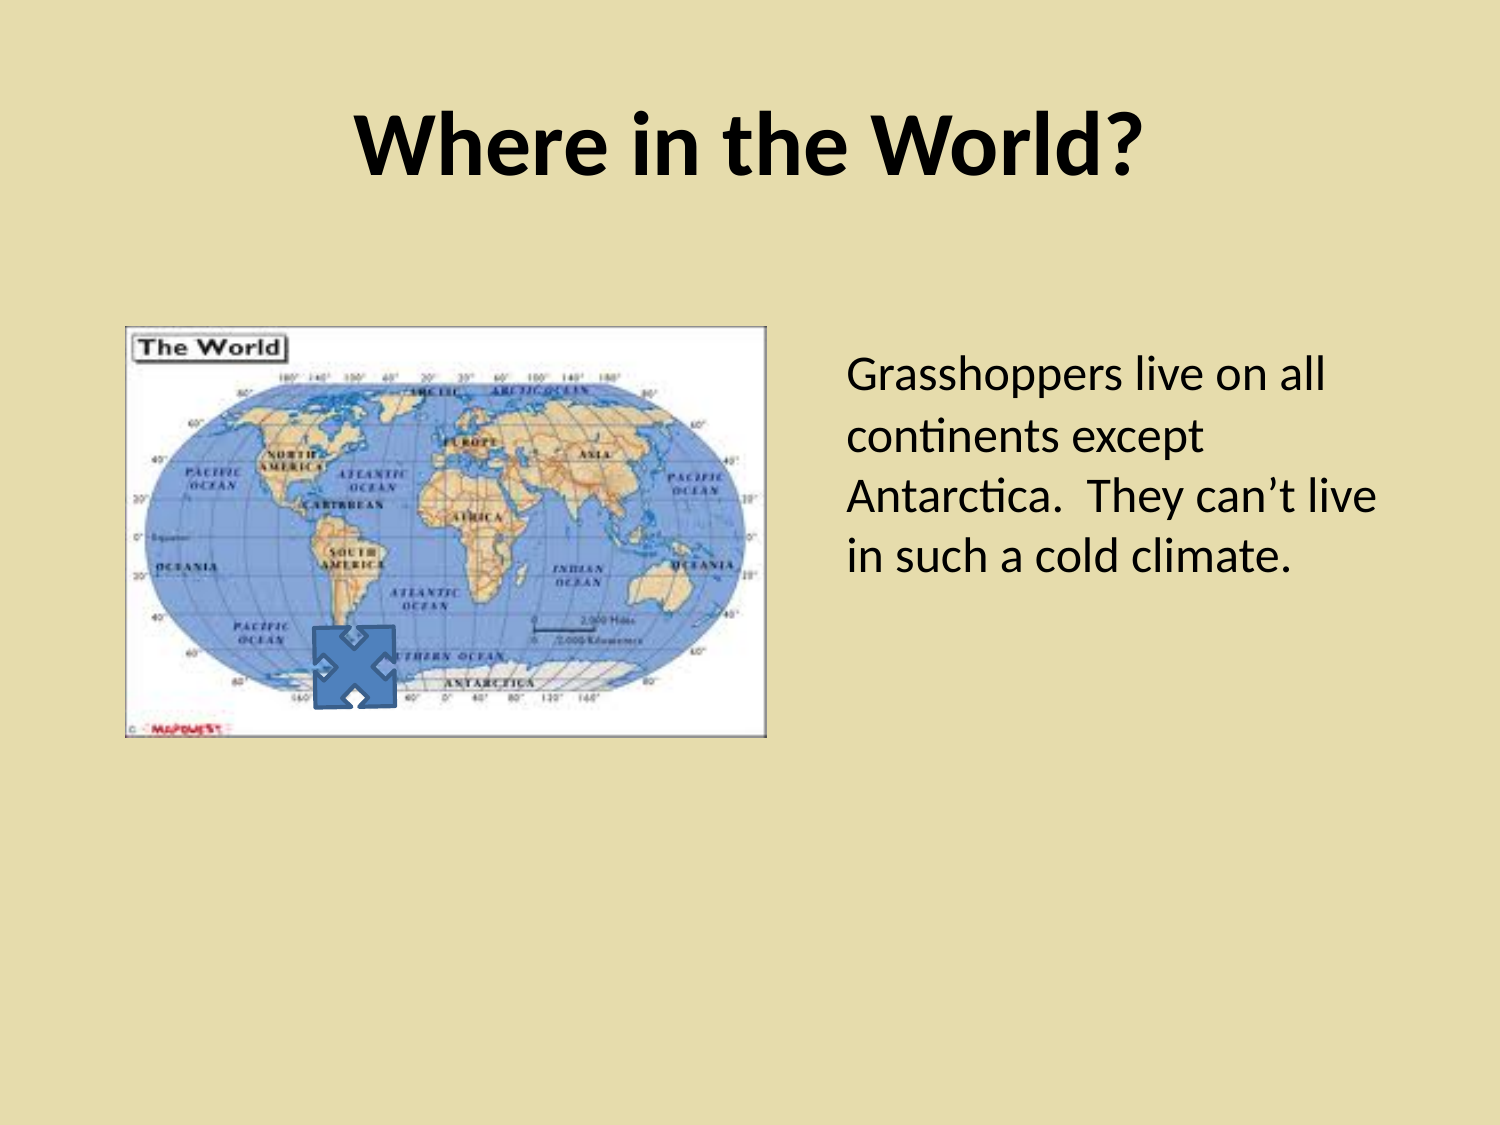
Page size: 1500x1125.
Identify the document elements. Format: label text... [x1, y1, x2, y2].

list Grasshoppers live on all continents except Antarctica. They can’t live in such a cold climate. [774, 324, 1438, 1068]
picture [124, 326, 767, 738]
title Where in the World? [75, 45, 1425, 233]
